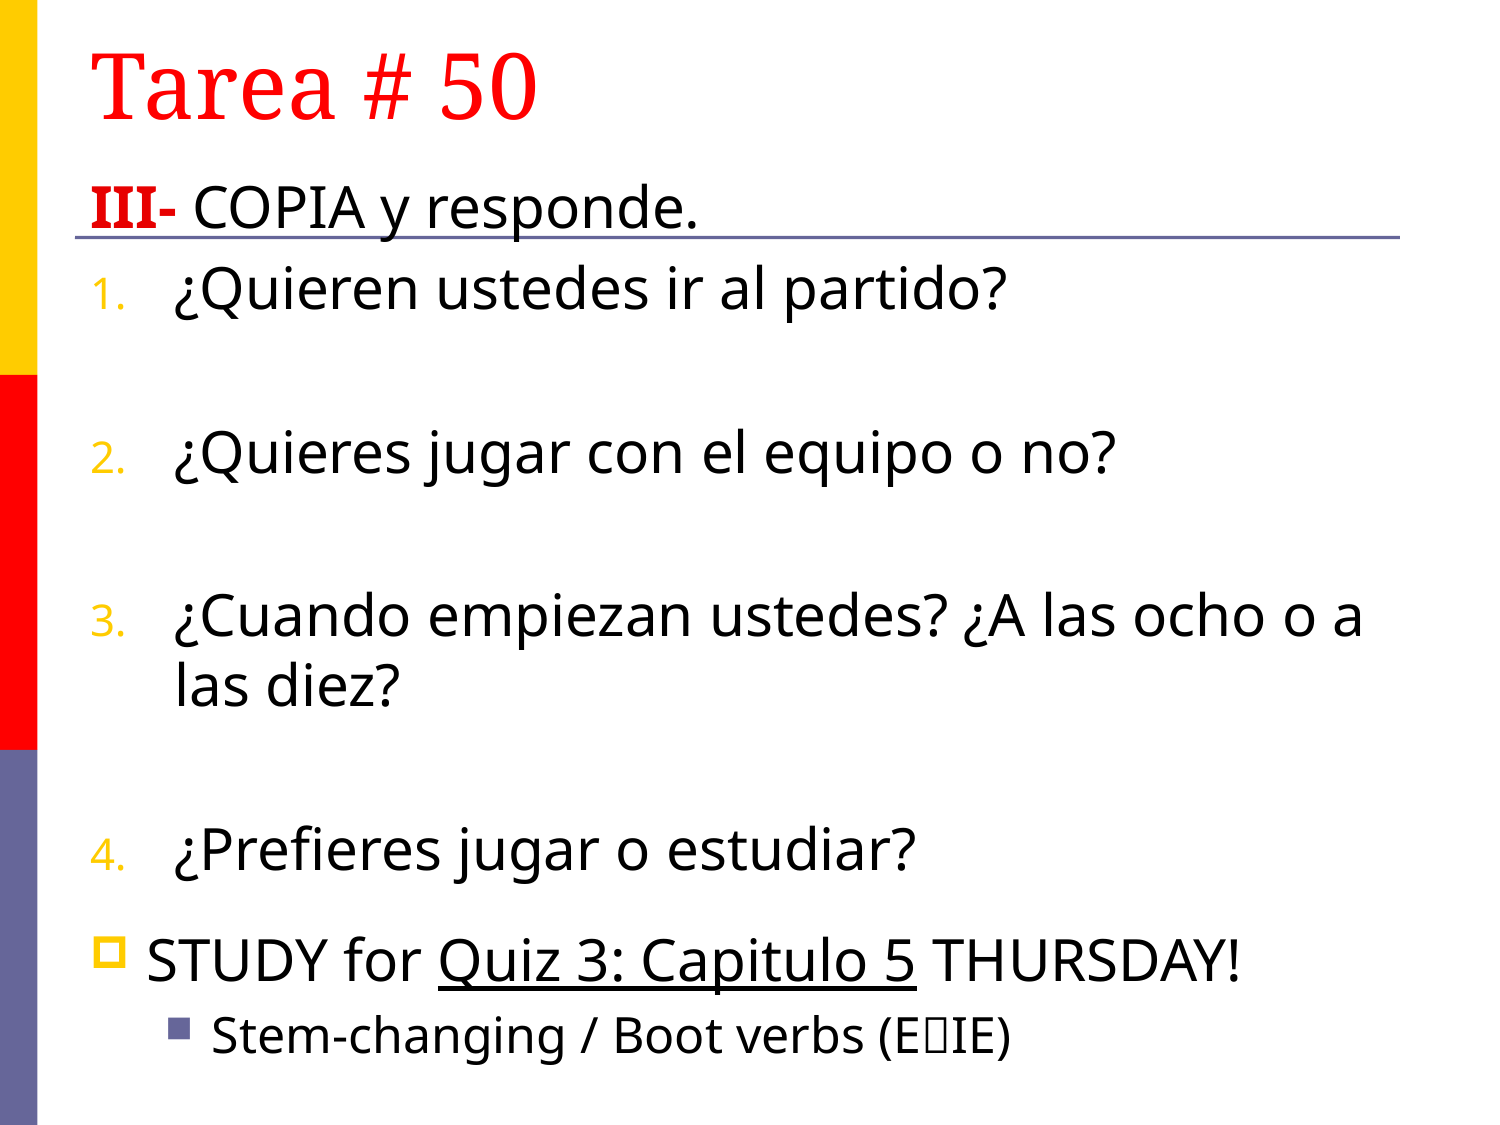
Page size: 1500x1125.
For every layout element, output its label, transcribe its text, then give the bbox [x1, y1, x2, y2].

list STUDY for Quiz 3: Capitulo 5 THURSDAY! Stem-changing / Boot verbs (EIE) [75, 906, 1425, 1006]
title Tarea # 50 [75, 24, 1425, 145]
text_box III- COPIA y responde. ¿Quieren ustedes ir al partido? ¿Quieres jugar con el equipo o no? ¿Cuando empiezan ustedes? ¿A las ocho o a las diez? ¿Prefieres jugar o estudiar? [74, 162, 1425, 906]
